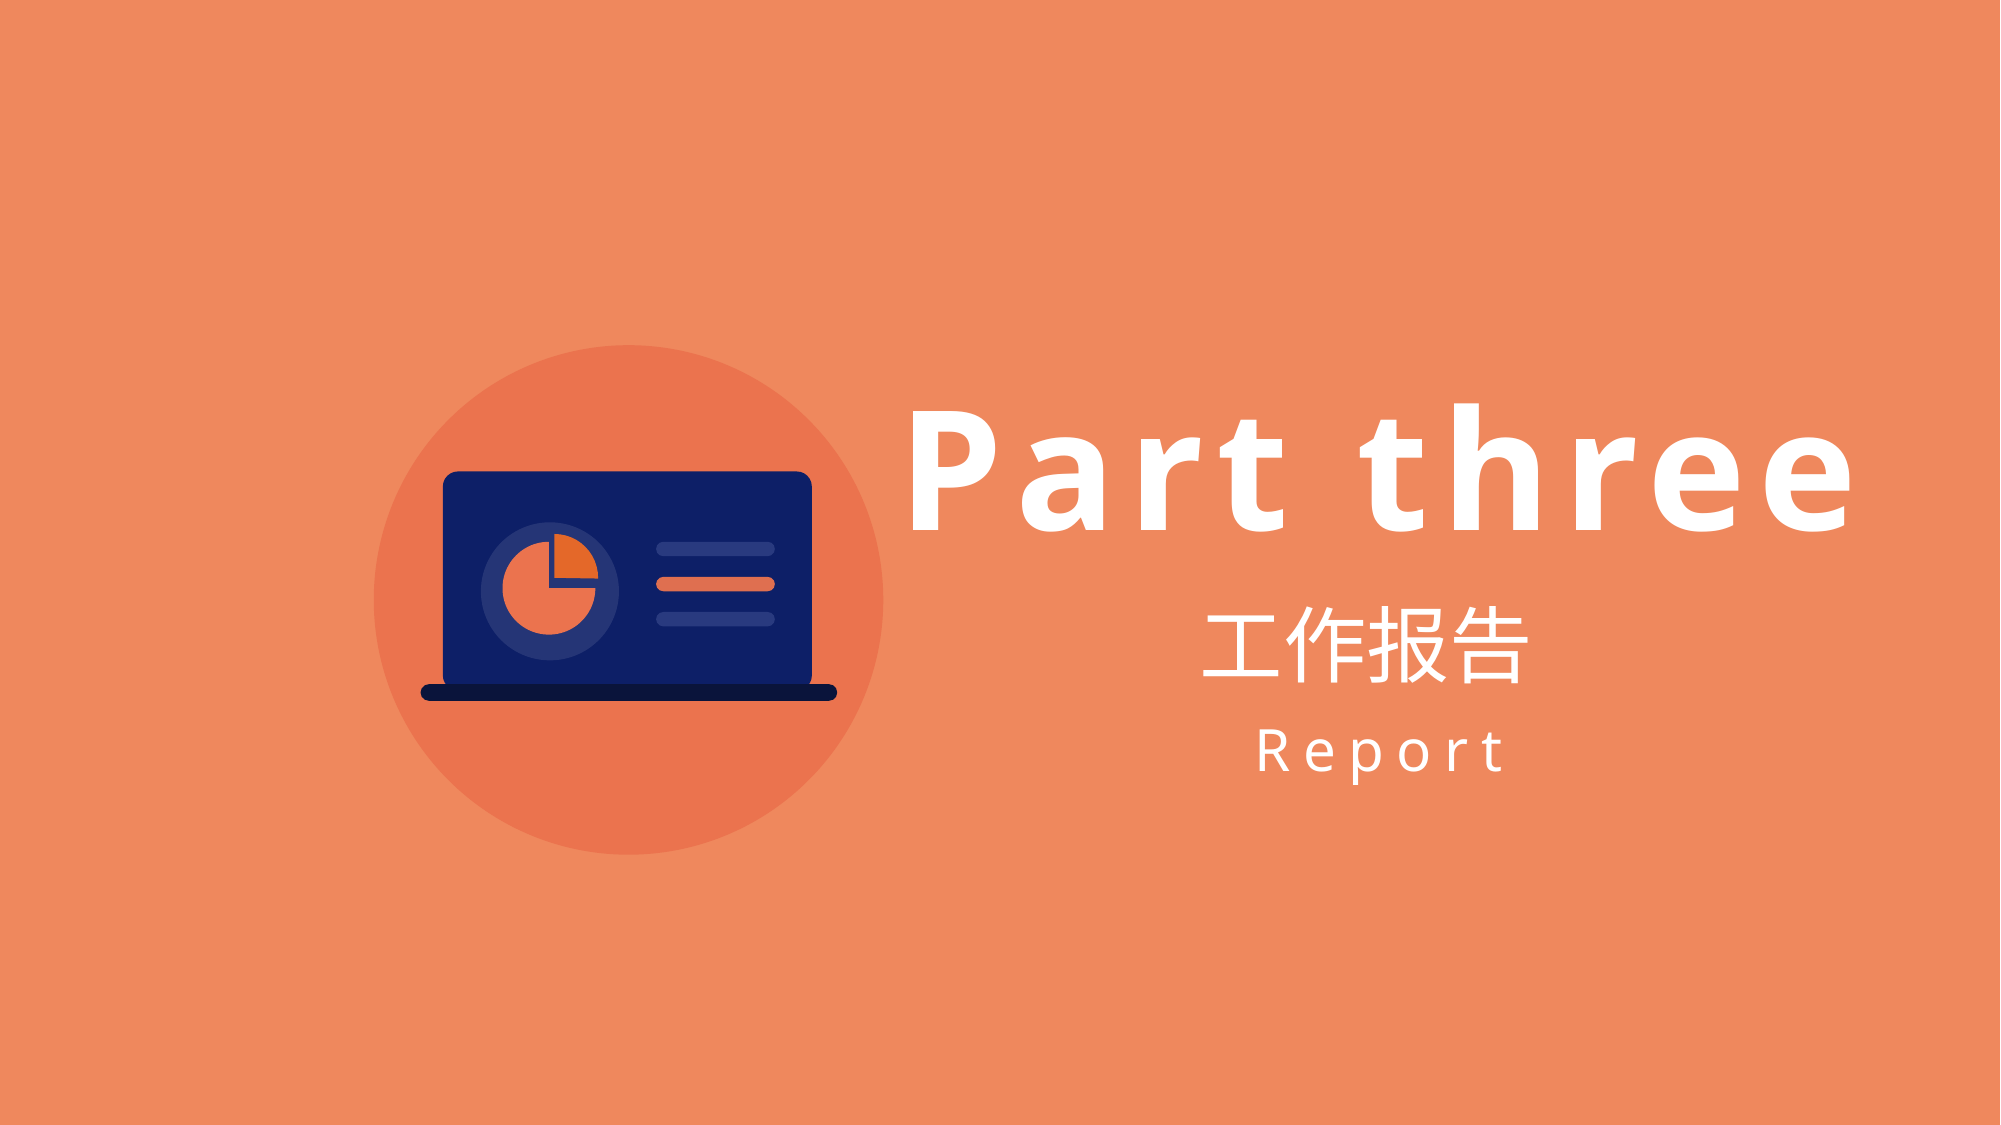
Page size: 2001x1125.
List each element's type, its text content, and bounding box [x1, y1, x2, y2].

text_box [501, 540, 597, 636]
text_box [479, 521, 620, 662]
text_box [419, 683, 839, 702]
text_box Part three [874, 356, 1883, 571]
text_box [655, 540, 776, 558]
text_box [655, 575, 776, 593]
text_box [655, 610, 776, 628]
text_box [441, 470, 813, 683]
text_box [372, 344, 885, 856]
text_box Report [1156, 705, 1602, 791]
text_box [553, 532, 600, 580]
text_box 工作报告 [1185, 585, 1573, 701]
